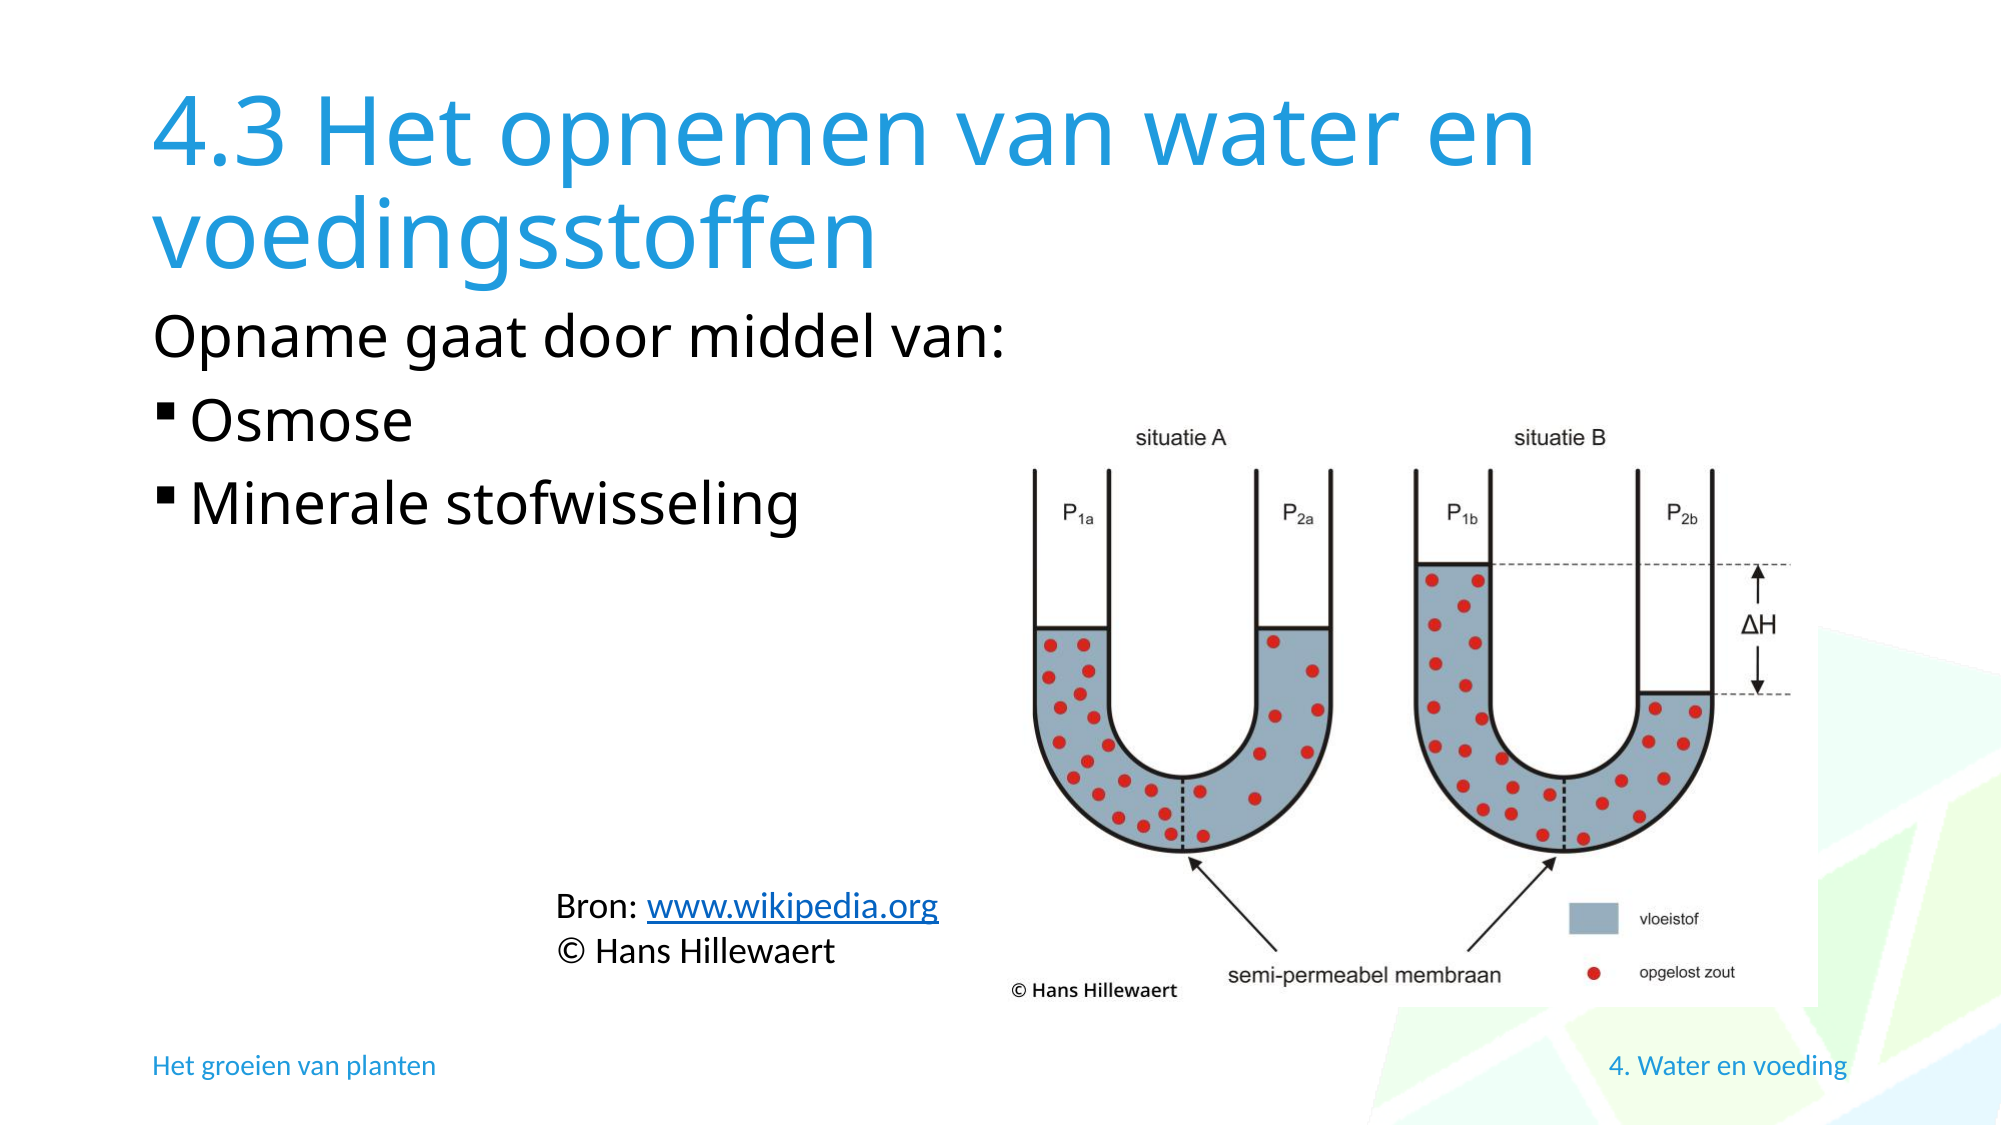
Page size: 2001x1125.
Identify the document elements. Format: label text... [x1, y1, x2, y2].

picture [1007, 409, 1818, 1007]
list 4. Water en voeding [1412, 1042, 1863, 1103]
text_box Bron: www.wikipedia.org © Hans Hillewaert [541, 873, 954, 979]
list Opname gaat door middel van: Osmose Minerale stofwisseling [137, 299, 1863, 1014]
title 4.3 Het opnemen van water en voedingsstoffen [137, 59, 1968, 313]
list Het groeien van planten [137, 1042, 588, 1103]
